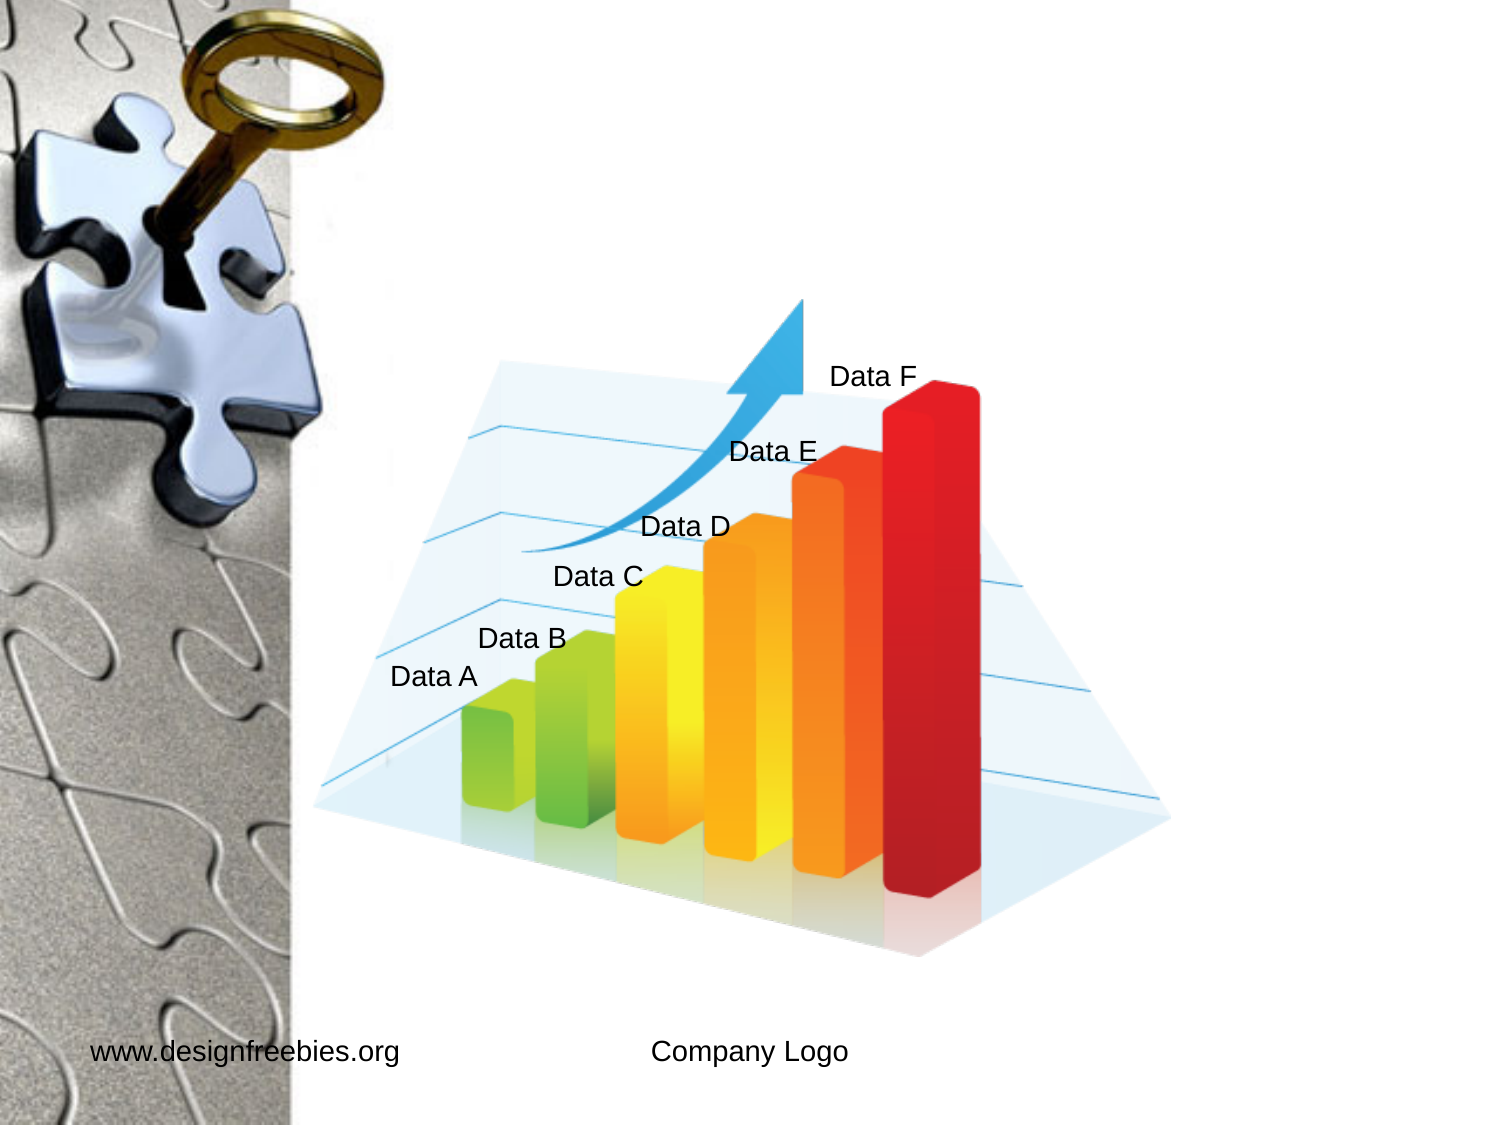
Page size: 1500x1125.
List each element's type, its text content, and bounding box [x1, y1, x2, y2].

footer Company Logo [512, 1024, 988, 1103]
title Bar Chart [312, 45, 1447, 233]
picture [0, 0, 1500, 1125]
slide_number www.designfreebies.org [75, 1024, 425, 1103]
